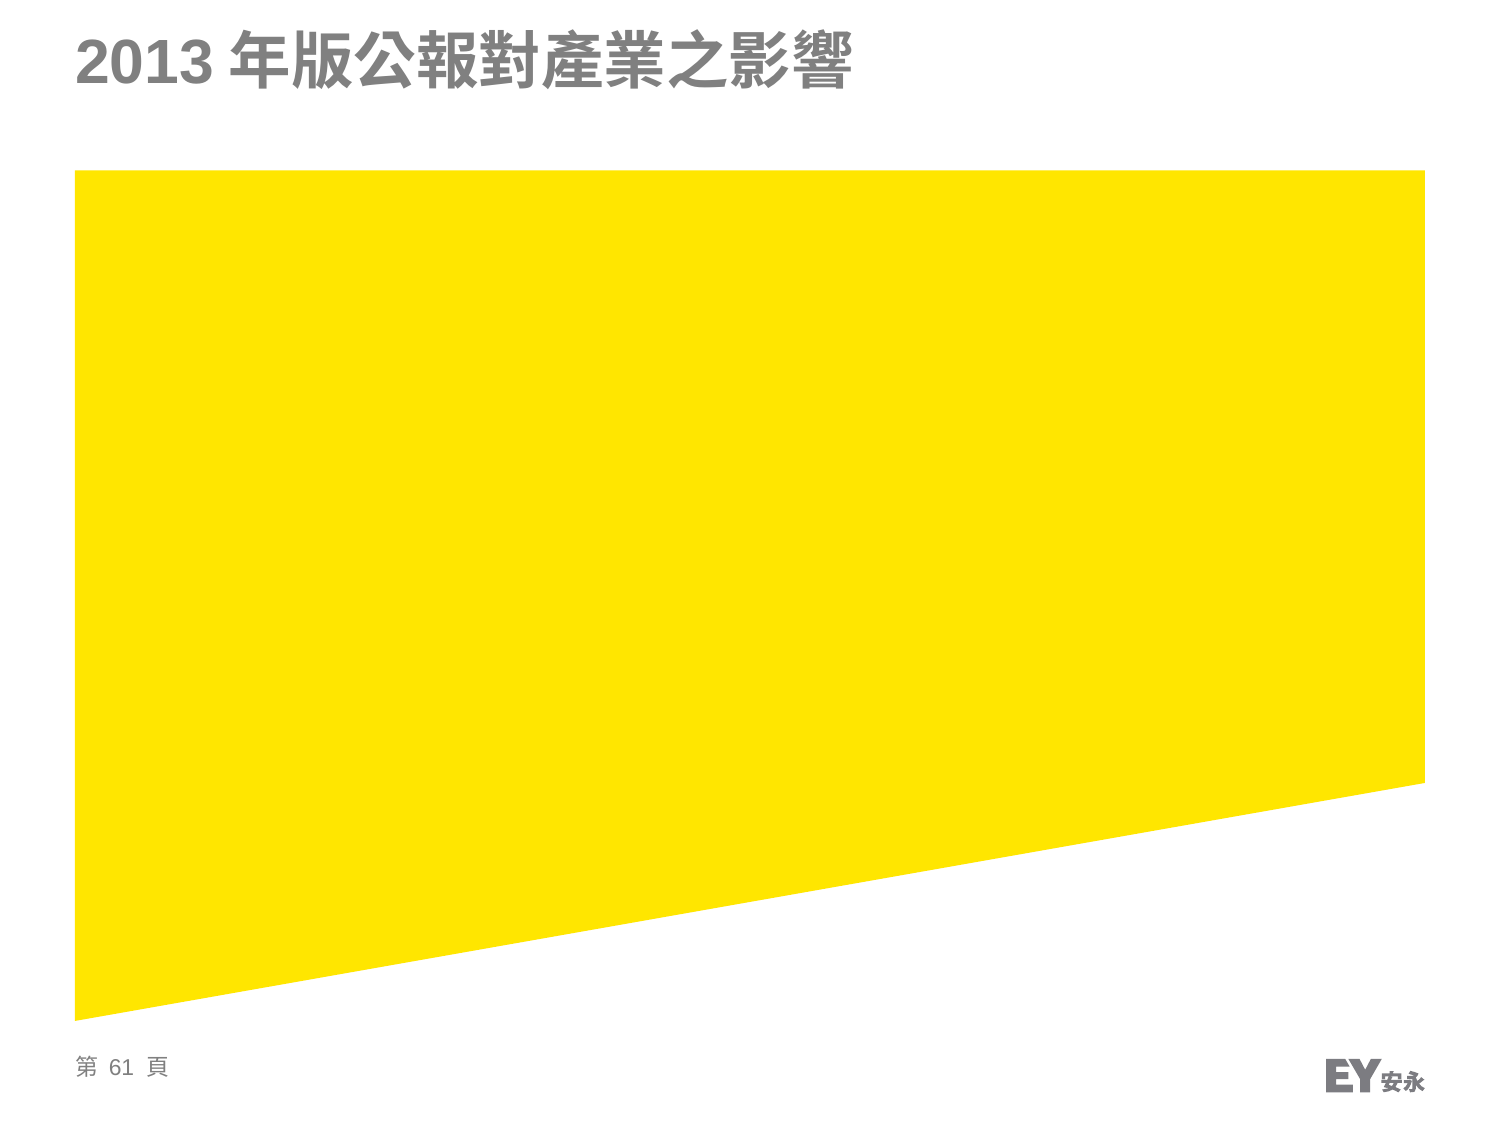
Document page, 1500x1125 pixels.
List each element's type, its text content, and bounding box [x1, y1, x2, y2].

title 2013年版公報對產業之影響 [74, 32, 1426, 166]
